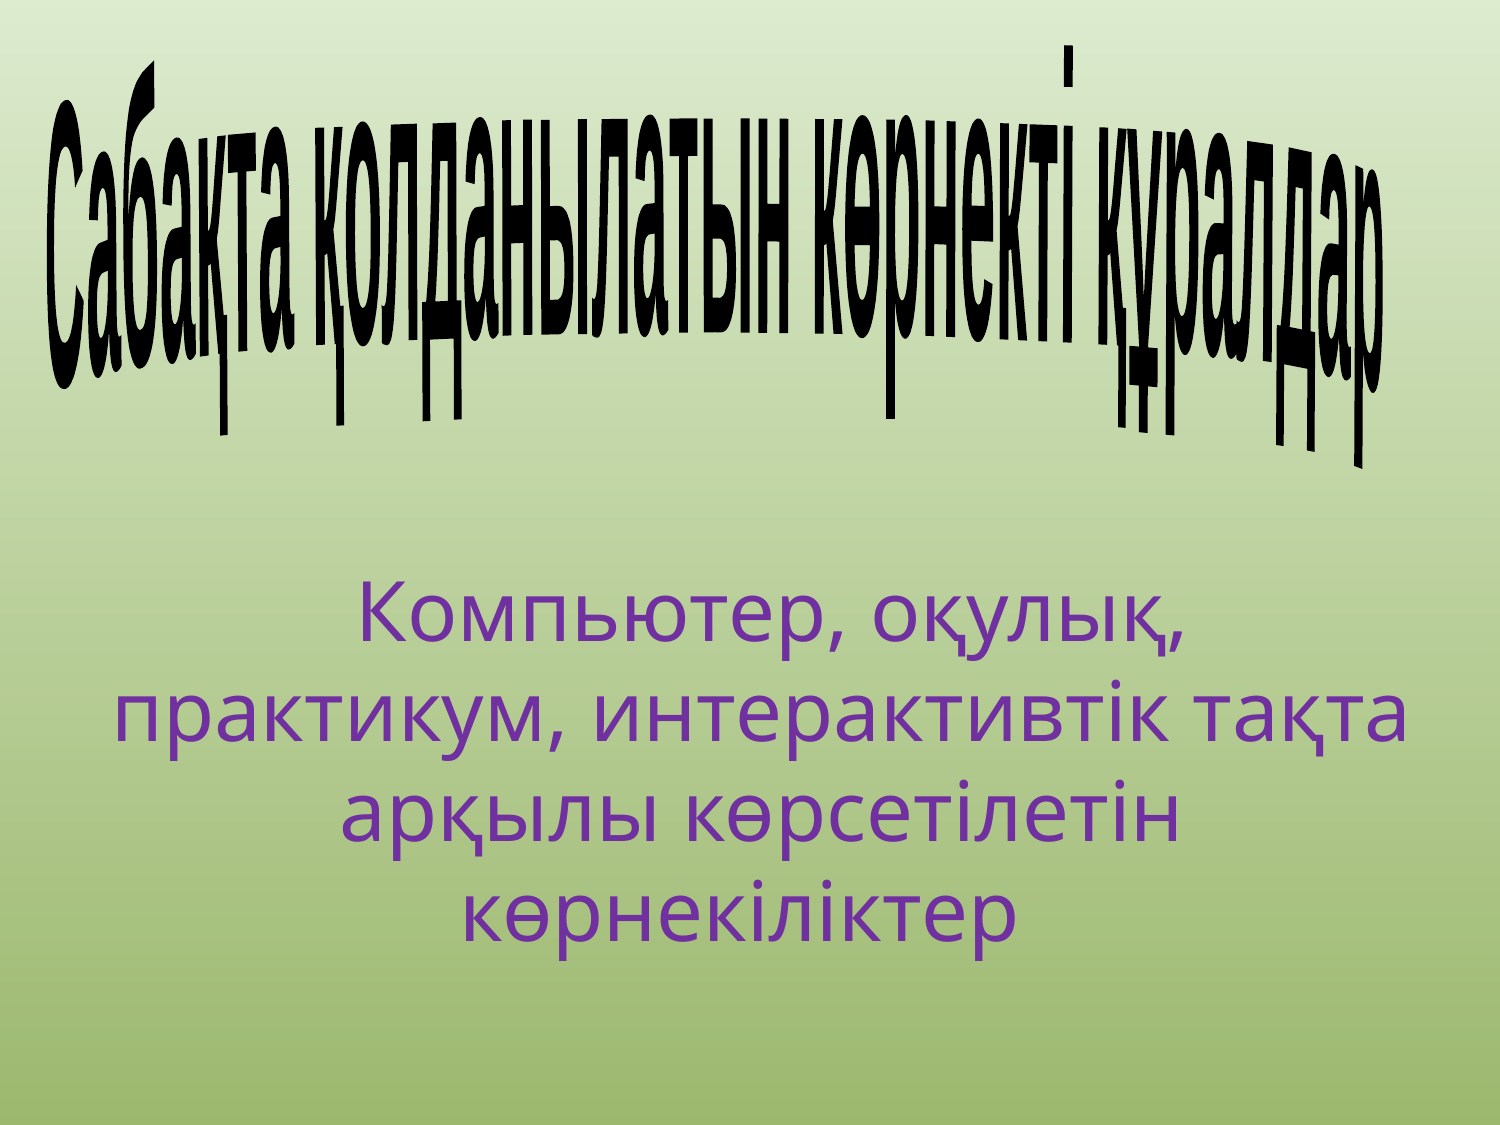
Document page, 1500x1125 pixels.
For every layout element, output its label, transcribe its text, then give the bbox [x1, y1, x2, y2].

text_box Компьютер, оқулық, практикум, интерактивтік тақта арқылы көрсетілетін көрнекіліктер [58, 550, 1465, 966]
